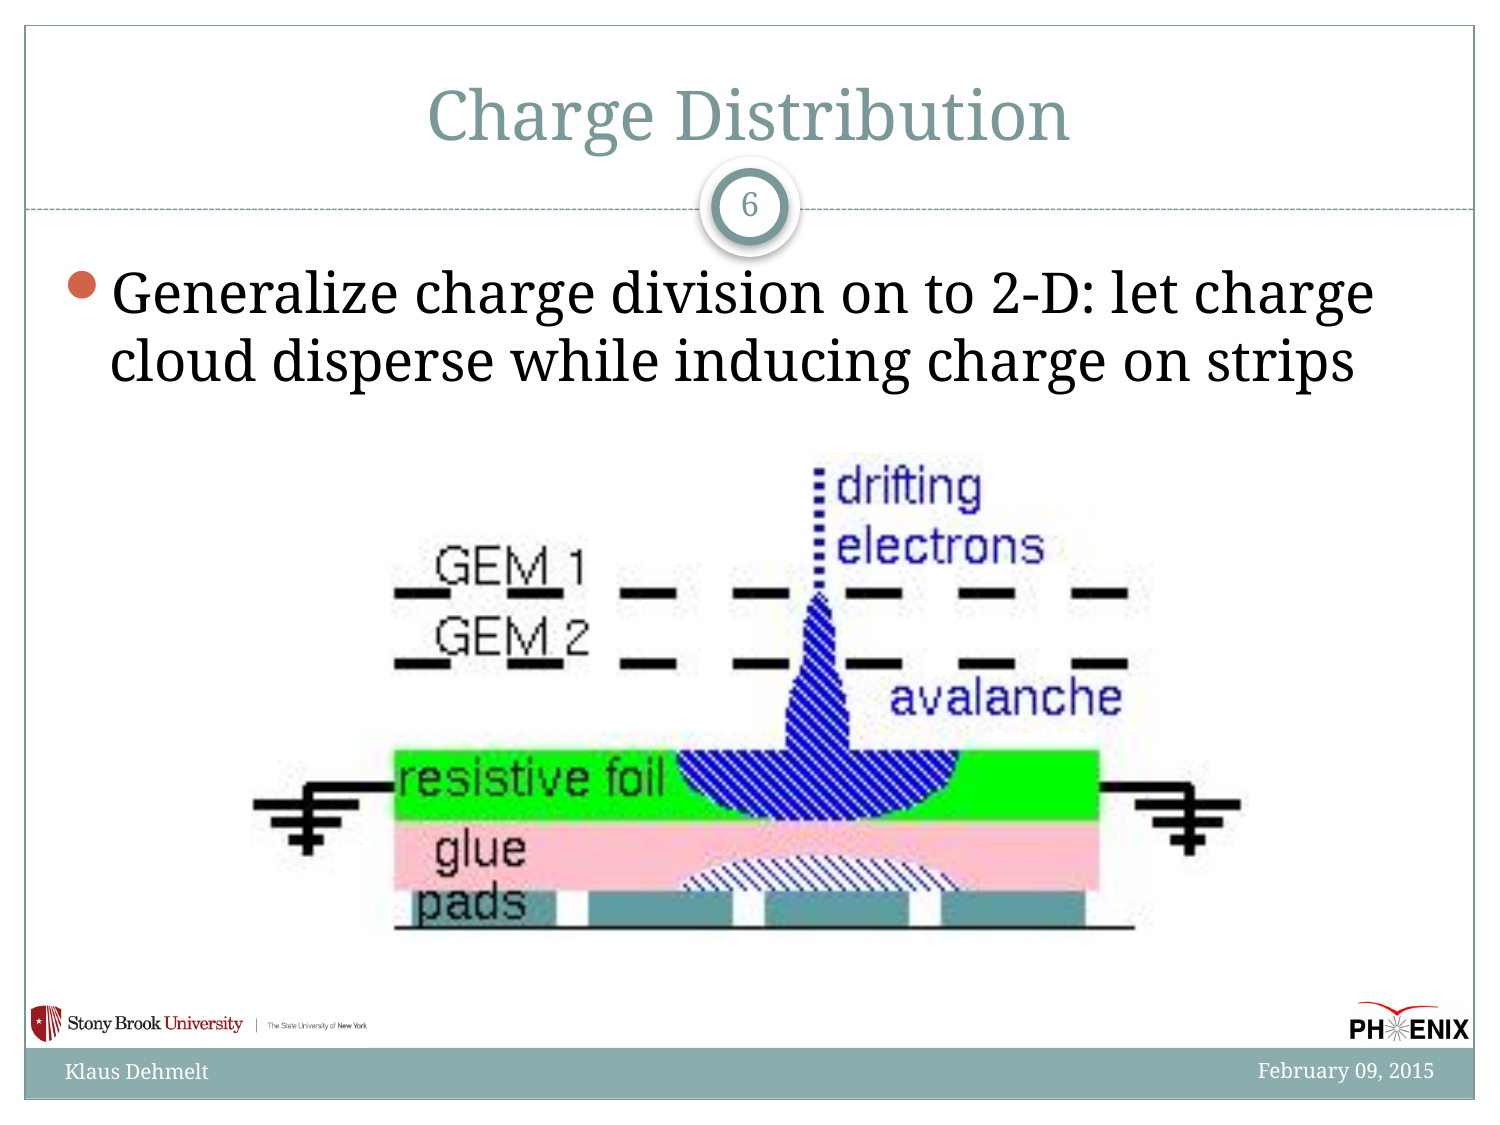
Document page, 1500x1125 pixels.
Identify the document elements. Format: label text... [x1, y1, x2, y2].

picture [1350, 1001, 1469, 1041]
title Charge Distribution [49, 37, 1450, 162]
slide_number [950, 1050, 1450, 1111]
slide_number 6 [712, 169, 788, 243]
footer Klaus Dehmelt [50, 1051, 638, 1112]
picture [251, 451, 1249, 938]
picture [30, 994, 367, 1048]
list Generalize charge division on to 2-D: let charge cloud disperse while inducing charge on strips [49, 249, 1450, 1005]
